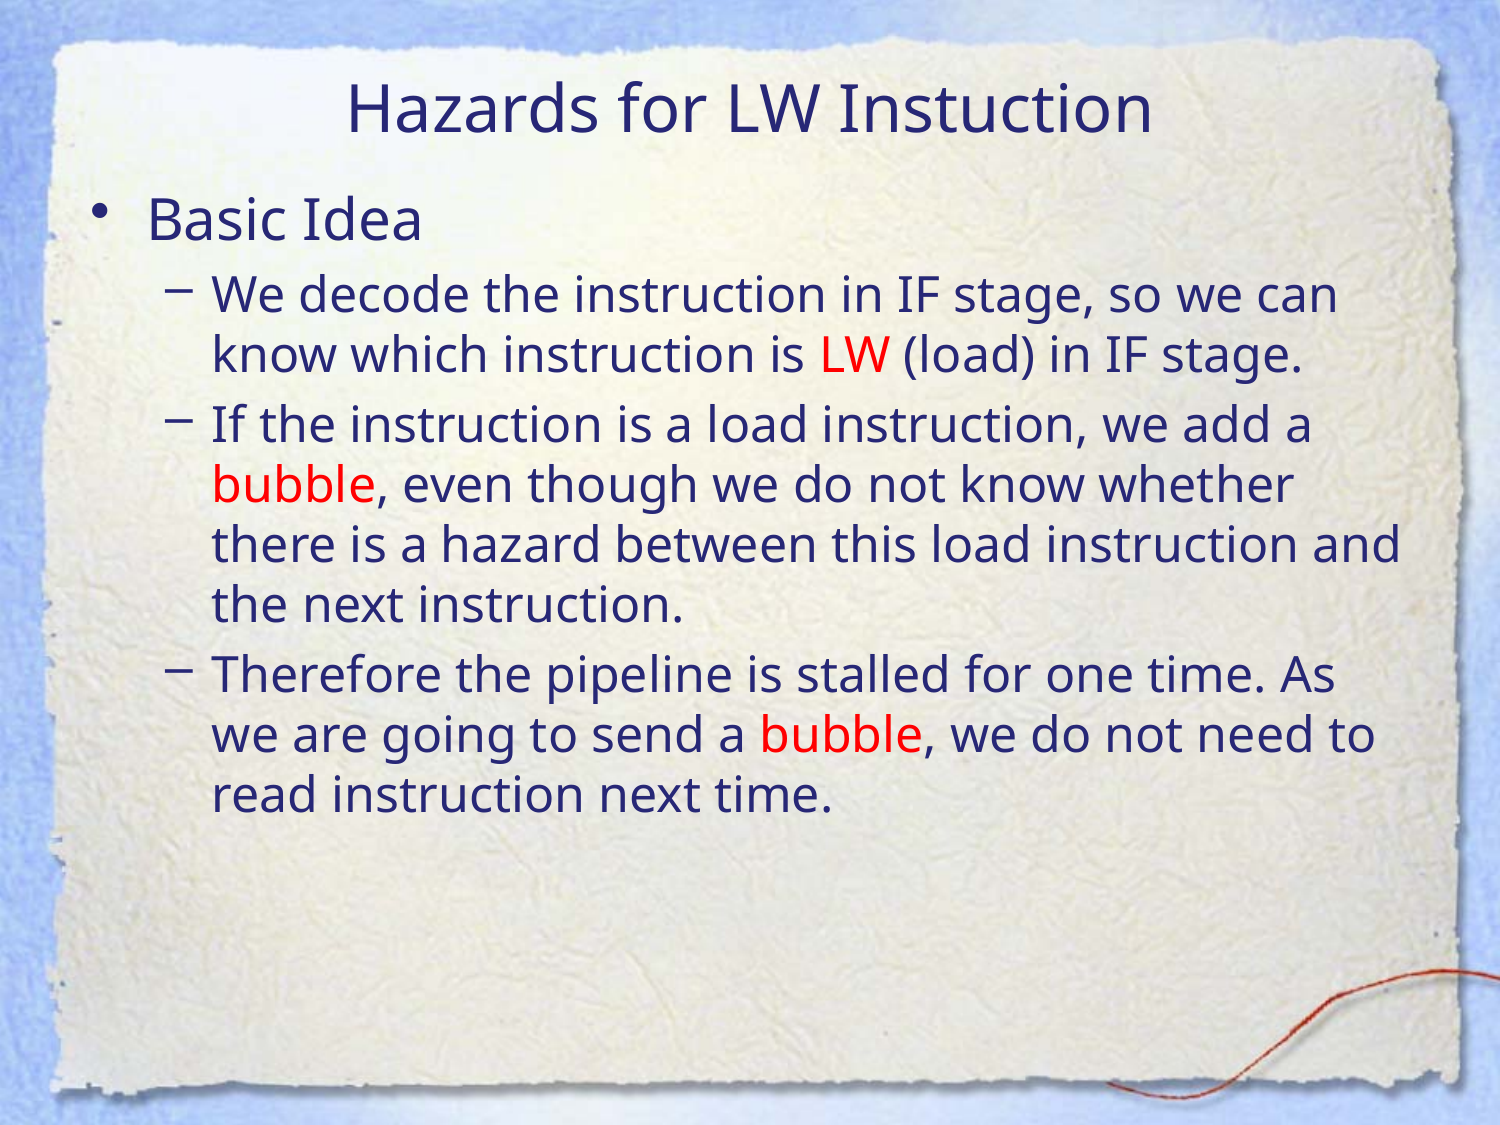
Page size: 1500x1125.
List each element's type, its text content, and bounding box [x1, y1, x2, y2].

list Basic Idea We decode the instruction in IF stage, so we can know which instruction is LW (load) in IF stage. If the instruction is a load instruction, we add a bubble, even though we do not know whether there is a hazard between this load instruction and the next instruction. Therefore the pipeline is stalled for one time. As we are going to send a bubble, we do not need to read instruction next time. [74, 174, 1426, 1038]
title Hazards for LW Instuction [74, 37, 1426, 174]
picture [0, 0, 1500, 1125]
